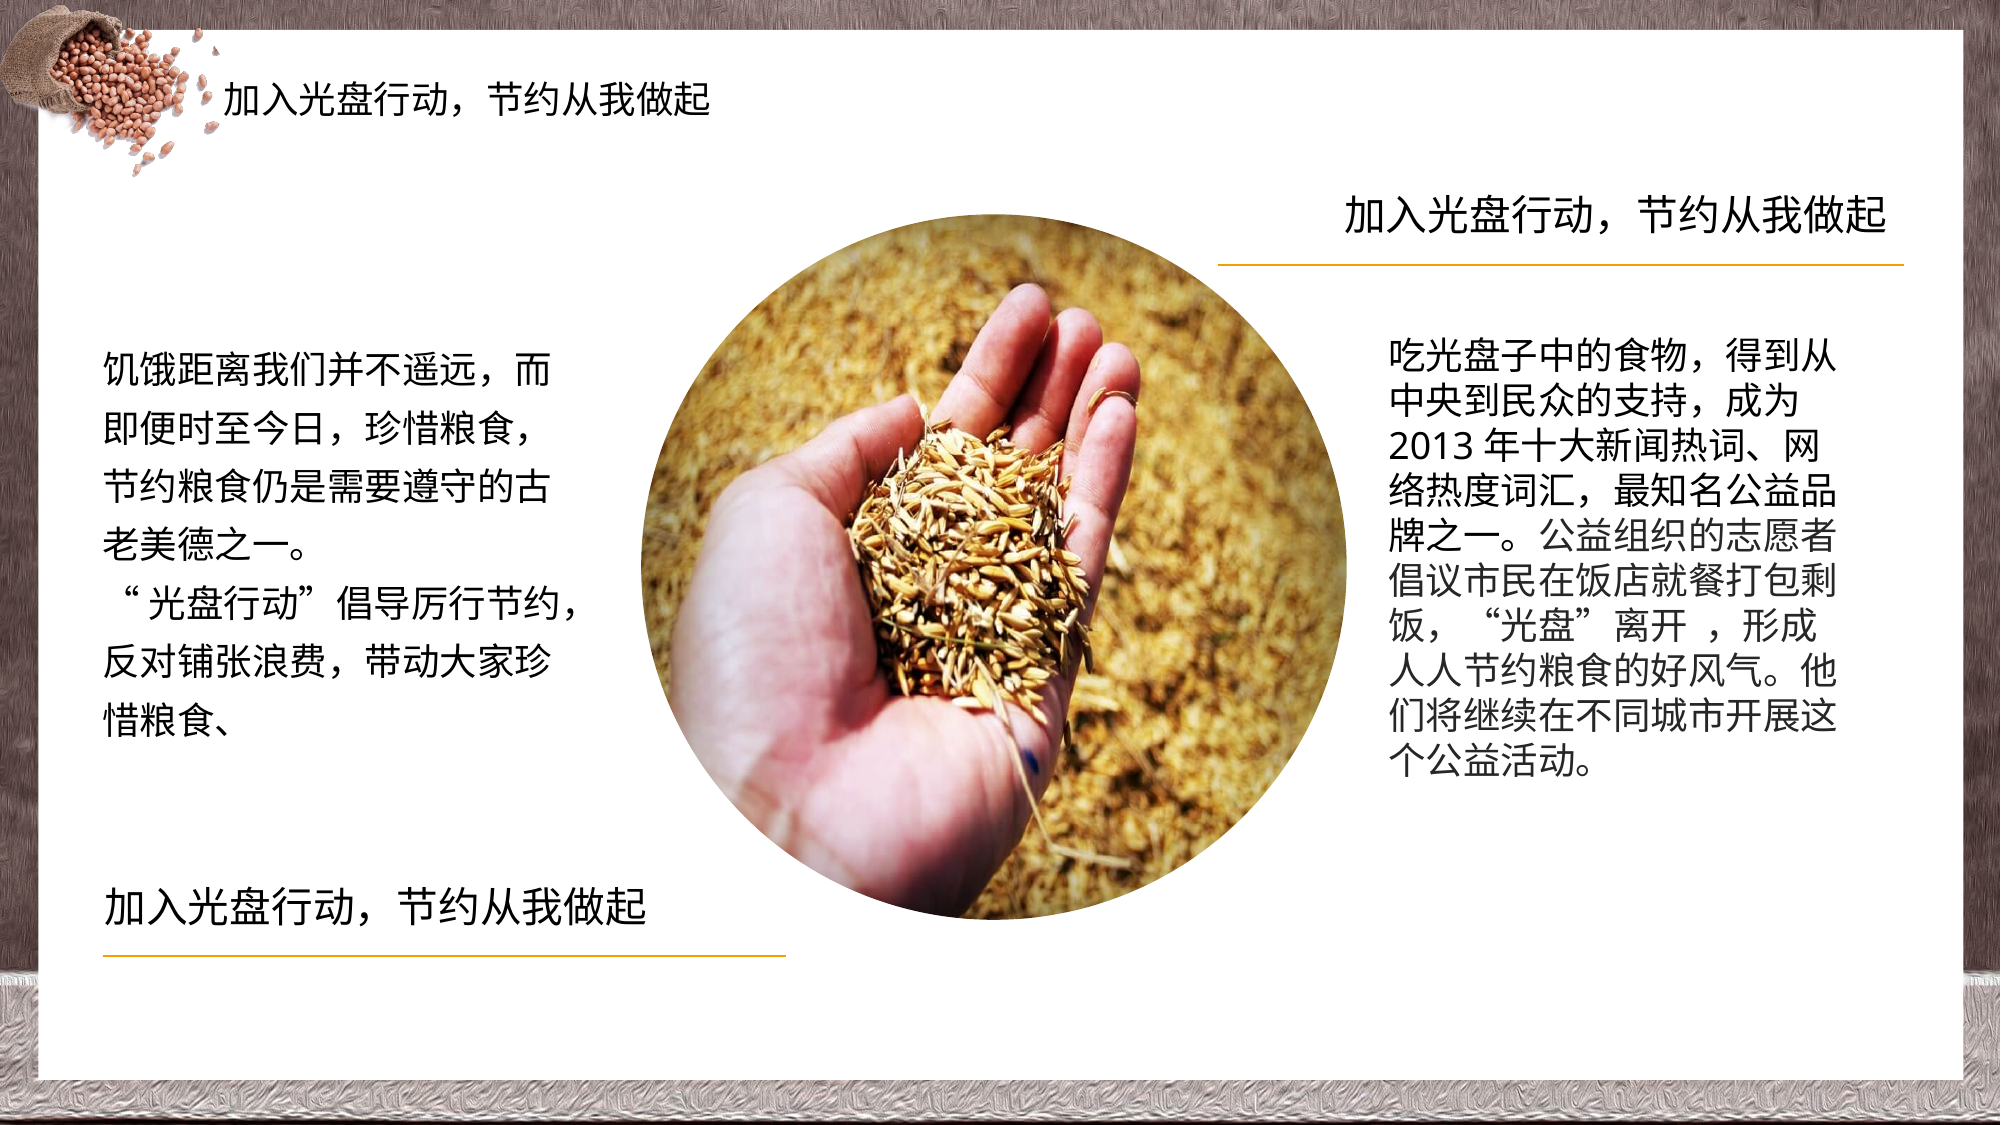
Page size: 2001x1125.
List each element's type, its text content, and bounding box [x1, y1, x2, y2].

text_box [87, 181, 1905, 956]
picture [0, 0, 2000, 1125]
text_box 加入光盘行动，节约从我做起 [230, 68, 727, 129]
